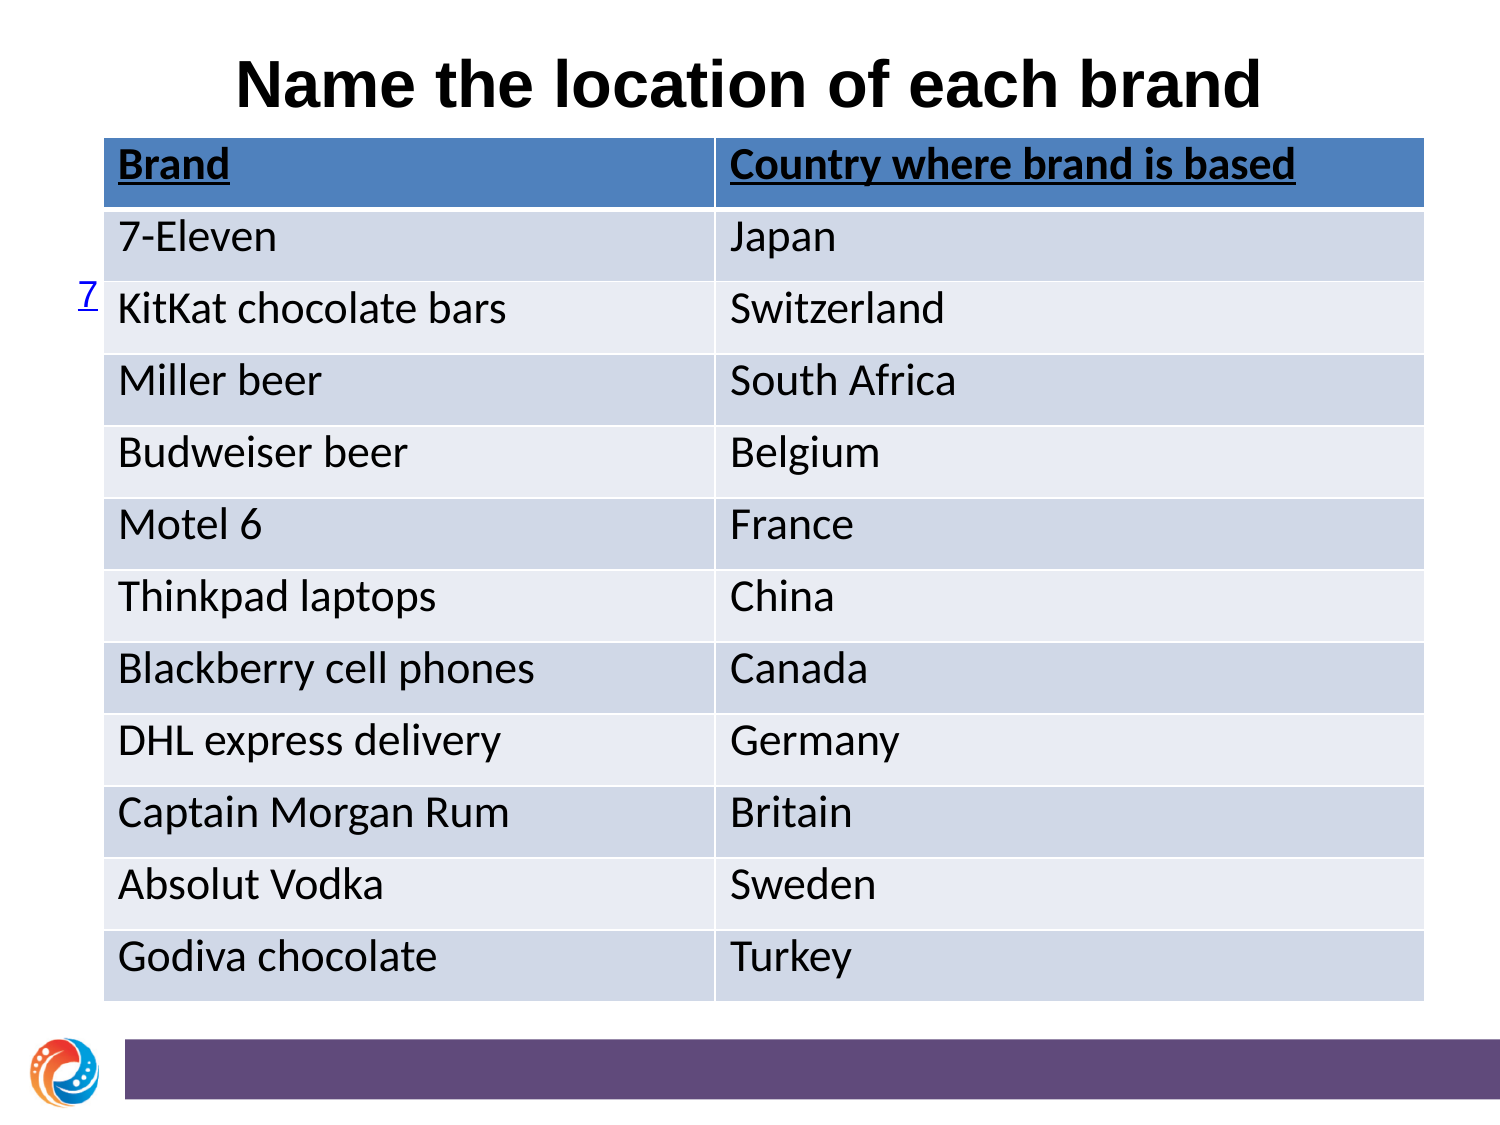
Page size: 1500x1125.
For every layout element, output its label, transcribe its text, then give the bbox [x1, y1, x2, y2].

table_cell Absolut Vodka [104, 859, 714, 929]
title Name the location of each brand [112, 12, 1388, 137]
table_header Country where brand is based [716, 138, 1424, 207]
table_cell South Africa [716, 355, 1424, 425]
table_cell Japan [716, 212, 1424, 281]
table_cell KitKat chocolate bars [104, 282, 714, 353]
table_cell Britain [716, 787, 1424, 857]
table_cell Belgium [716, 427, 1424, 497]
table_cell Godiva chocolate [104, 931, 714, 1001]
table_cell China [716, 571, 1424, 641]
table_cell France [716, 499, 1424, 569]
table_cell 7-Eleven [104, 212, 714, 281]
table_cell Sweden [716, 859, 1424, 929]
table_cell Captain Morgan Rum [104, 787, 714, 857]
table_cell Canada [716, 643, 1424, 713]
table_cell Blackberry cell phones [104, 643, 714, 713]
table_cell Miller beer [104, 355, 714, 425]
table_cell Germany [716, 715, 1424, 785]
table_header Brand [104, 138, 714, 207]
picture [23, 1032, 105, 1111]
table_cell Budweiser beer [104, 427, 714, 497]
table_cell Turkey [716, 931, 1424, 1001]
text_box 7 [62, 262, 114, 323]
table_cell Thinkpad laptops [104, 571, 714, 641]
footer Copyright © 2014 Pearson Education [512, 1042, 988, 1103]
table_cell DHL express delivery [104, 715, 714, 785]
table_cell Motel 6 [104, 499, 714, 569]
table_cell Switzerland [716, 282, 1424, 353]
text_box [125, 1039, 1500, 1100]
